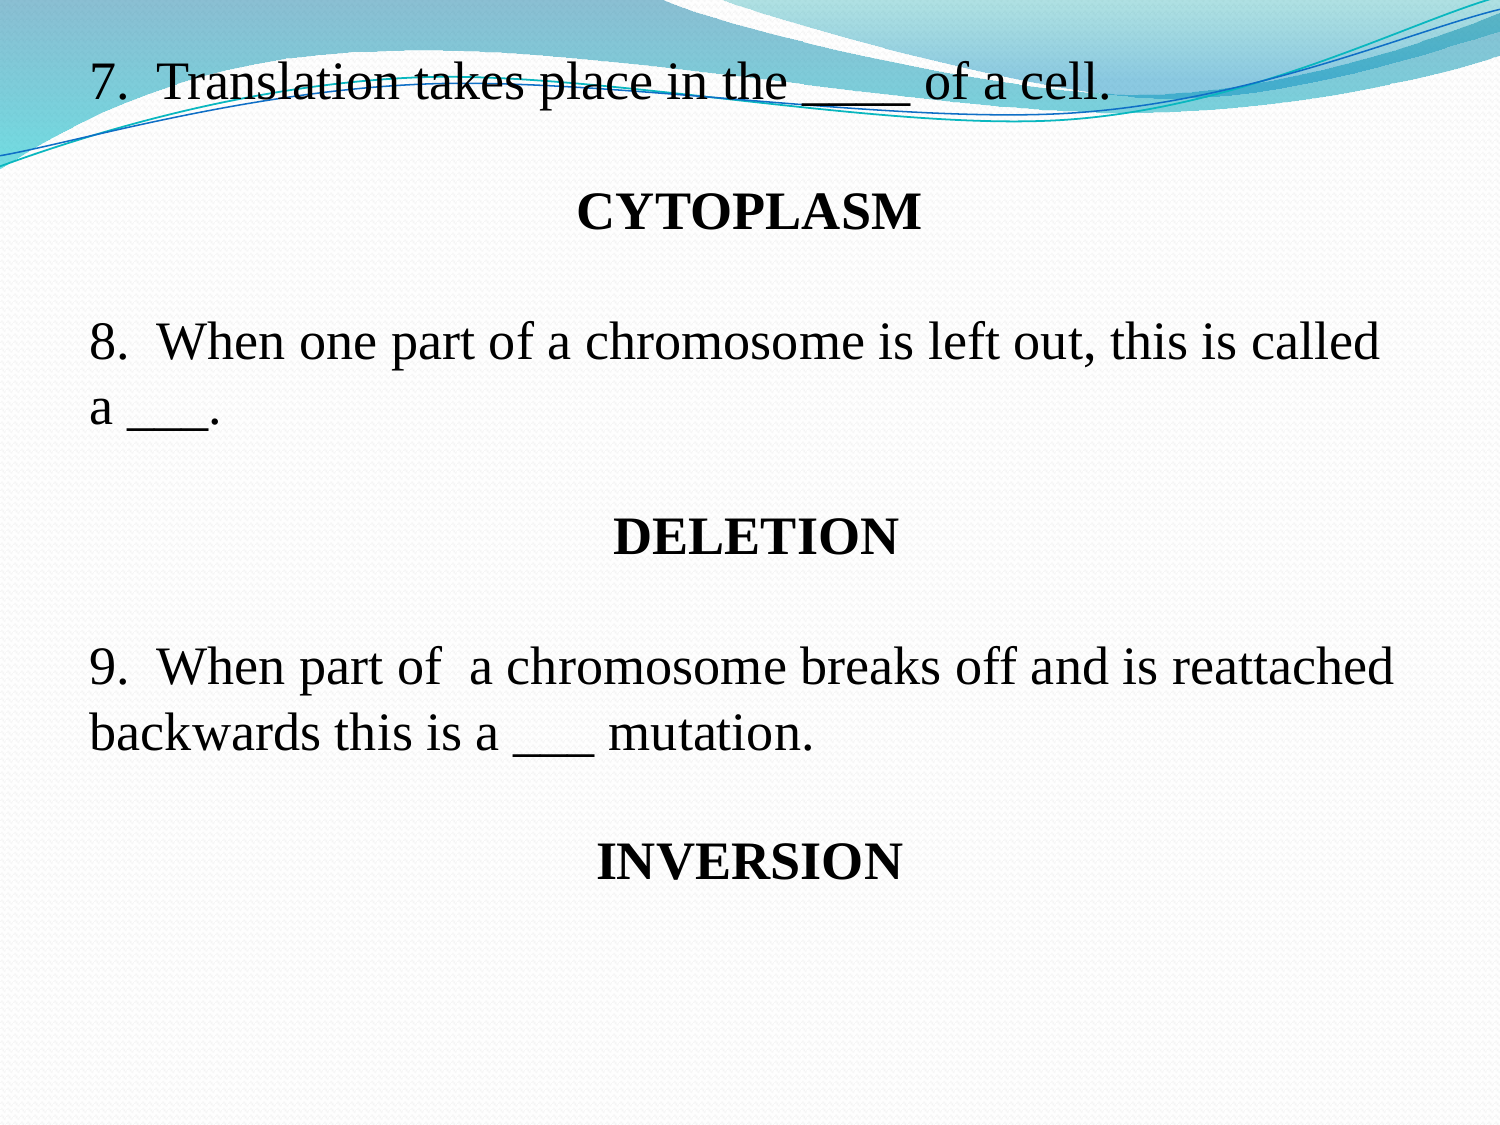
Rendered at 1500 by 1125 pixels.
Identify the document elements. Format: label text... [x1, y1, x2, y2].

list 7. Translation takes place in the ____ of a cell. CYTOPLASM 8. When one part of a chromosome is left out, this is called a ___. DELETION 9. When part of a chromosome breaks off and is reattached backwards this is a ___ mutation. INVERSION [75, 37, 1425, 1075]
